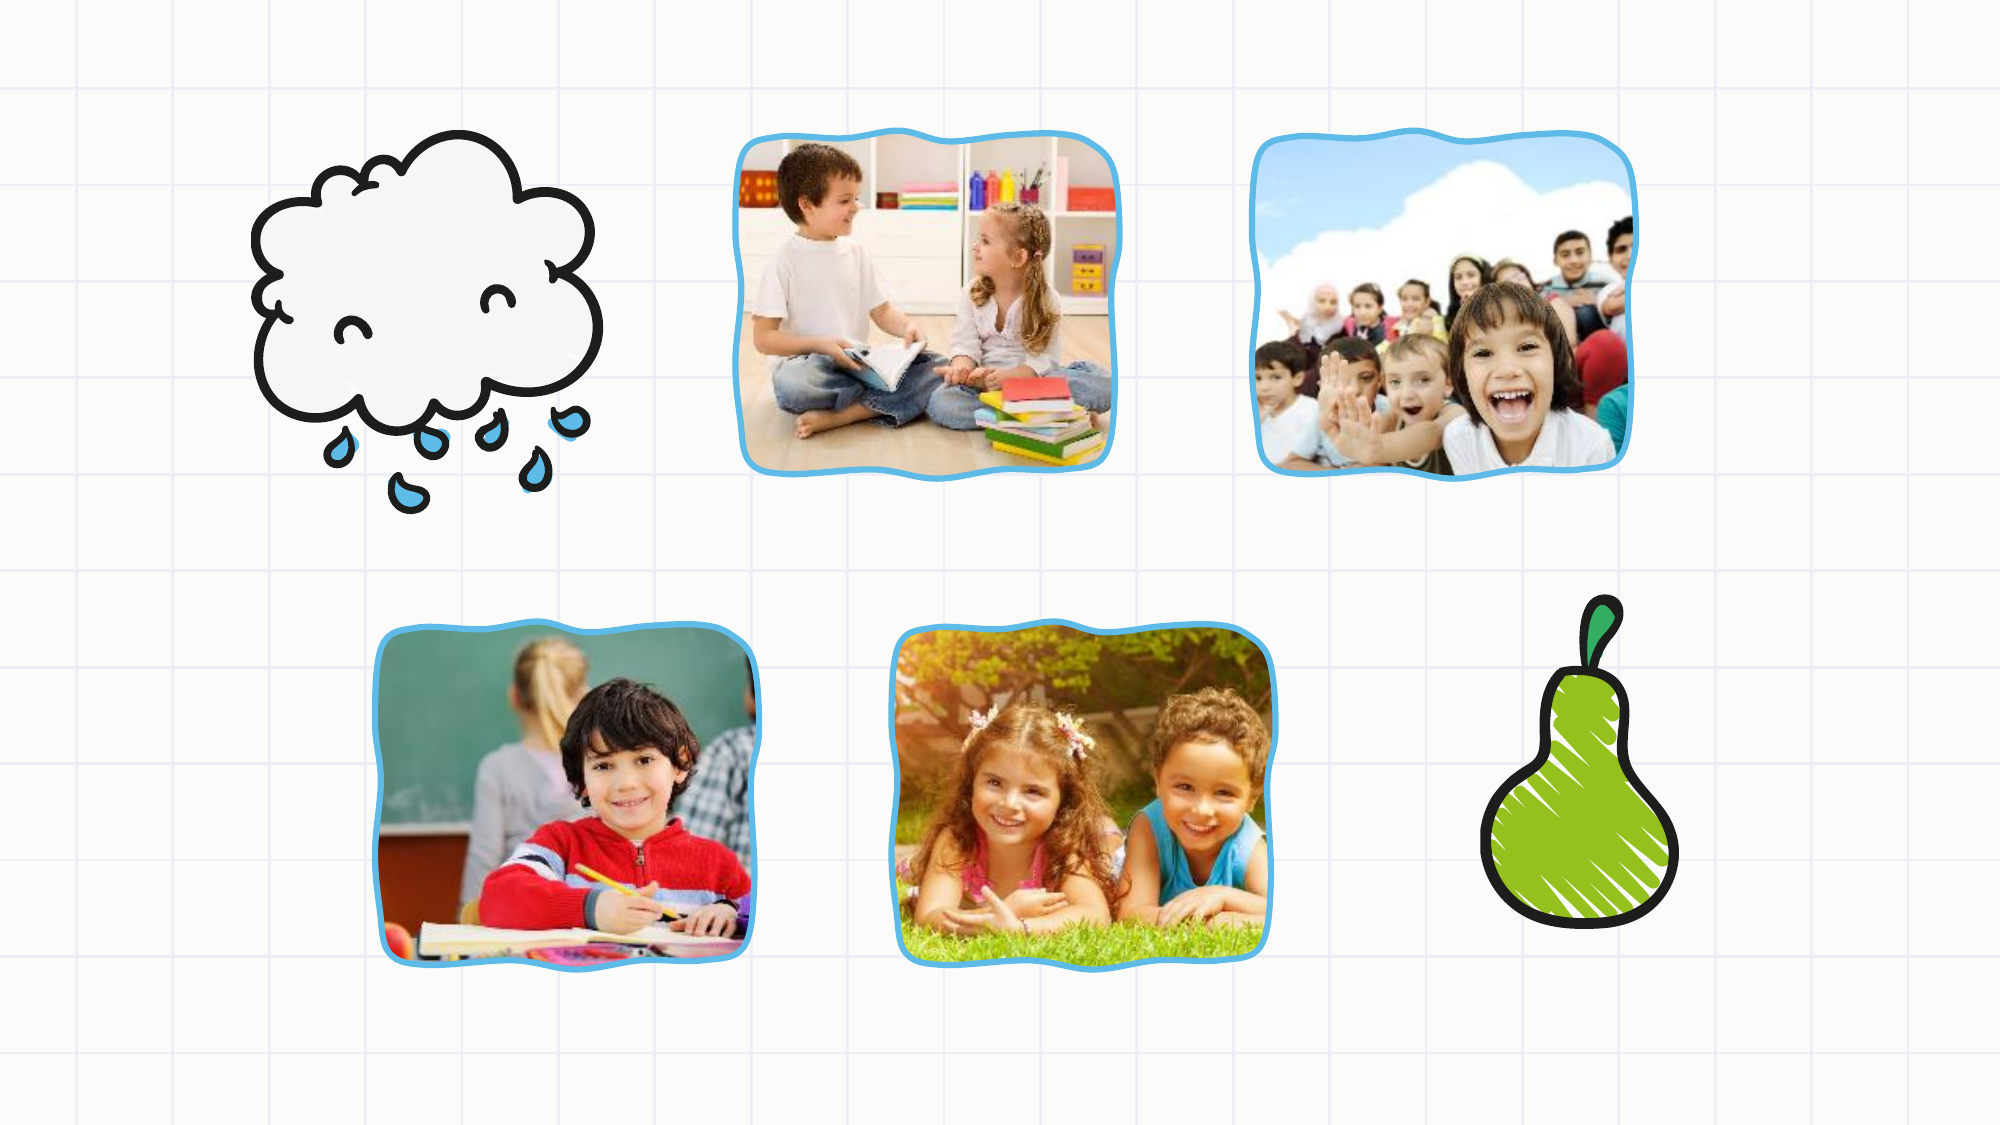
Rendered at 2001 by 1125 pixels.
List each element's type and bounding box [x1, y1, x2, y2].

picture [374, 621, 760, 970]
picture [1251, 130, 1636, 479]
picture [1480, 594, 1680, 930]
picture [891, 621, 1276, 970]
picture [735, 130, 1120, 479]
picture [251, 130, 604, 516]
